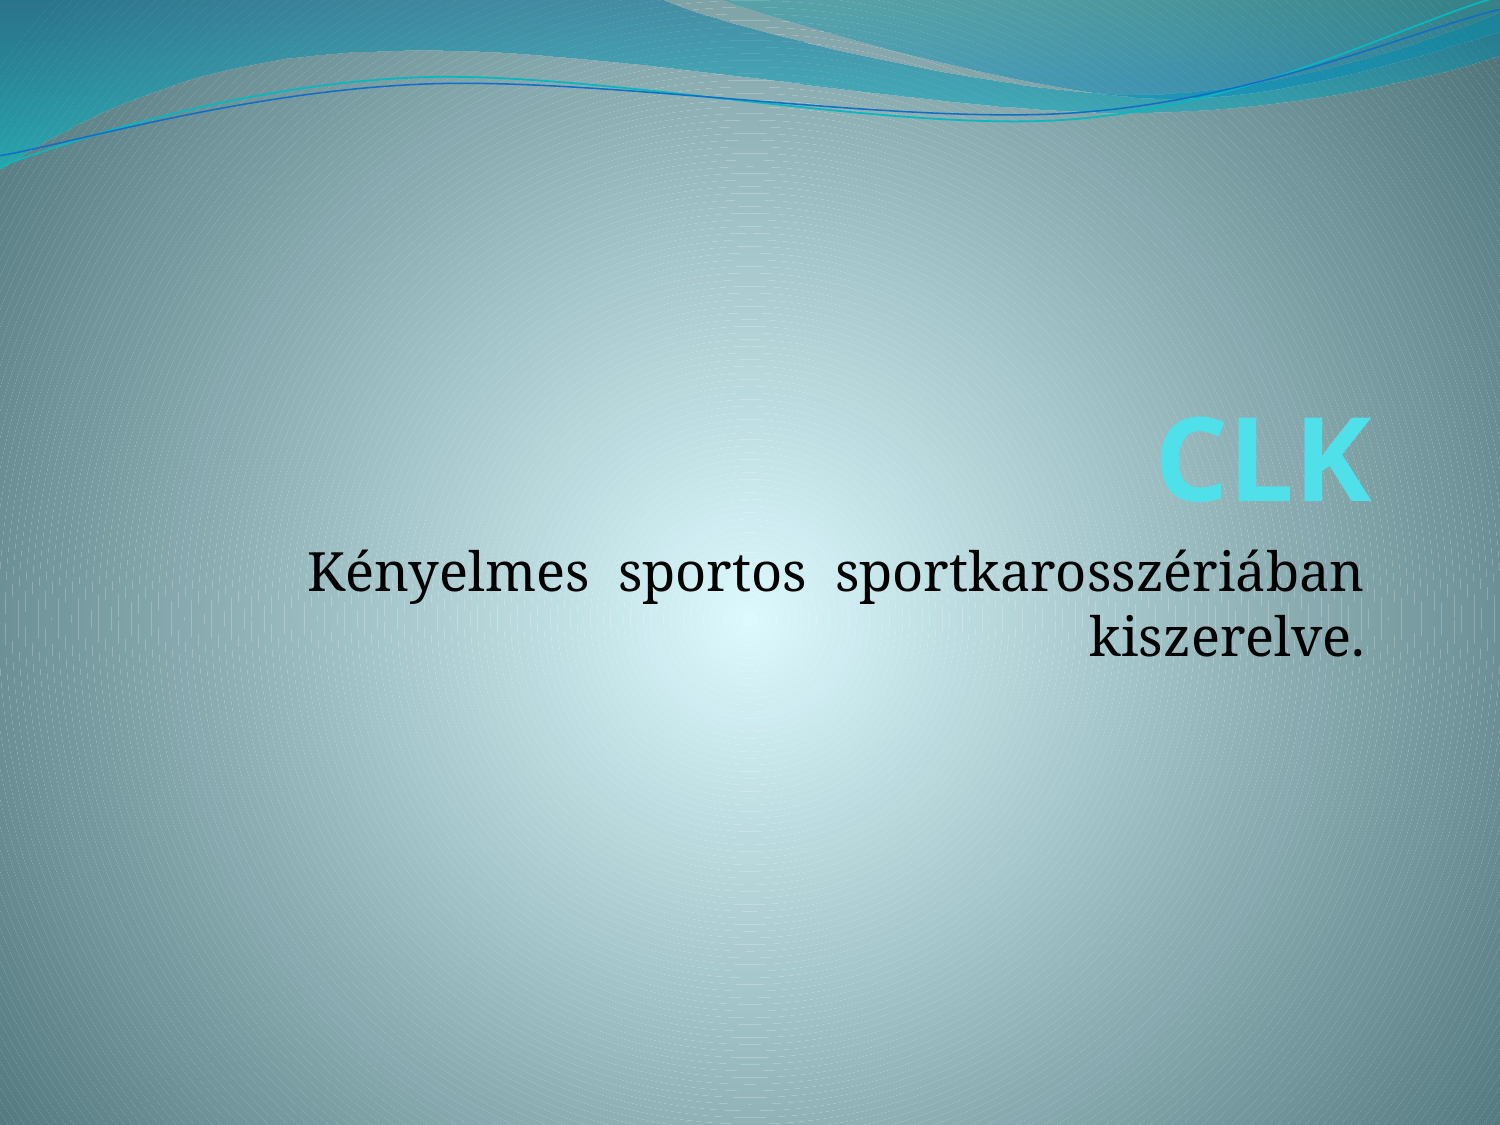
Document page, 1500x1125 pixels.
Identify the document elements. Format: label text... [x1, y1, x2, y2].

title CLK [87, 224, 1376, 525]
subtitle Kényelmes sportos sportkarosszériában kiszerelve. [87, 529, 1376, 818]
